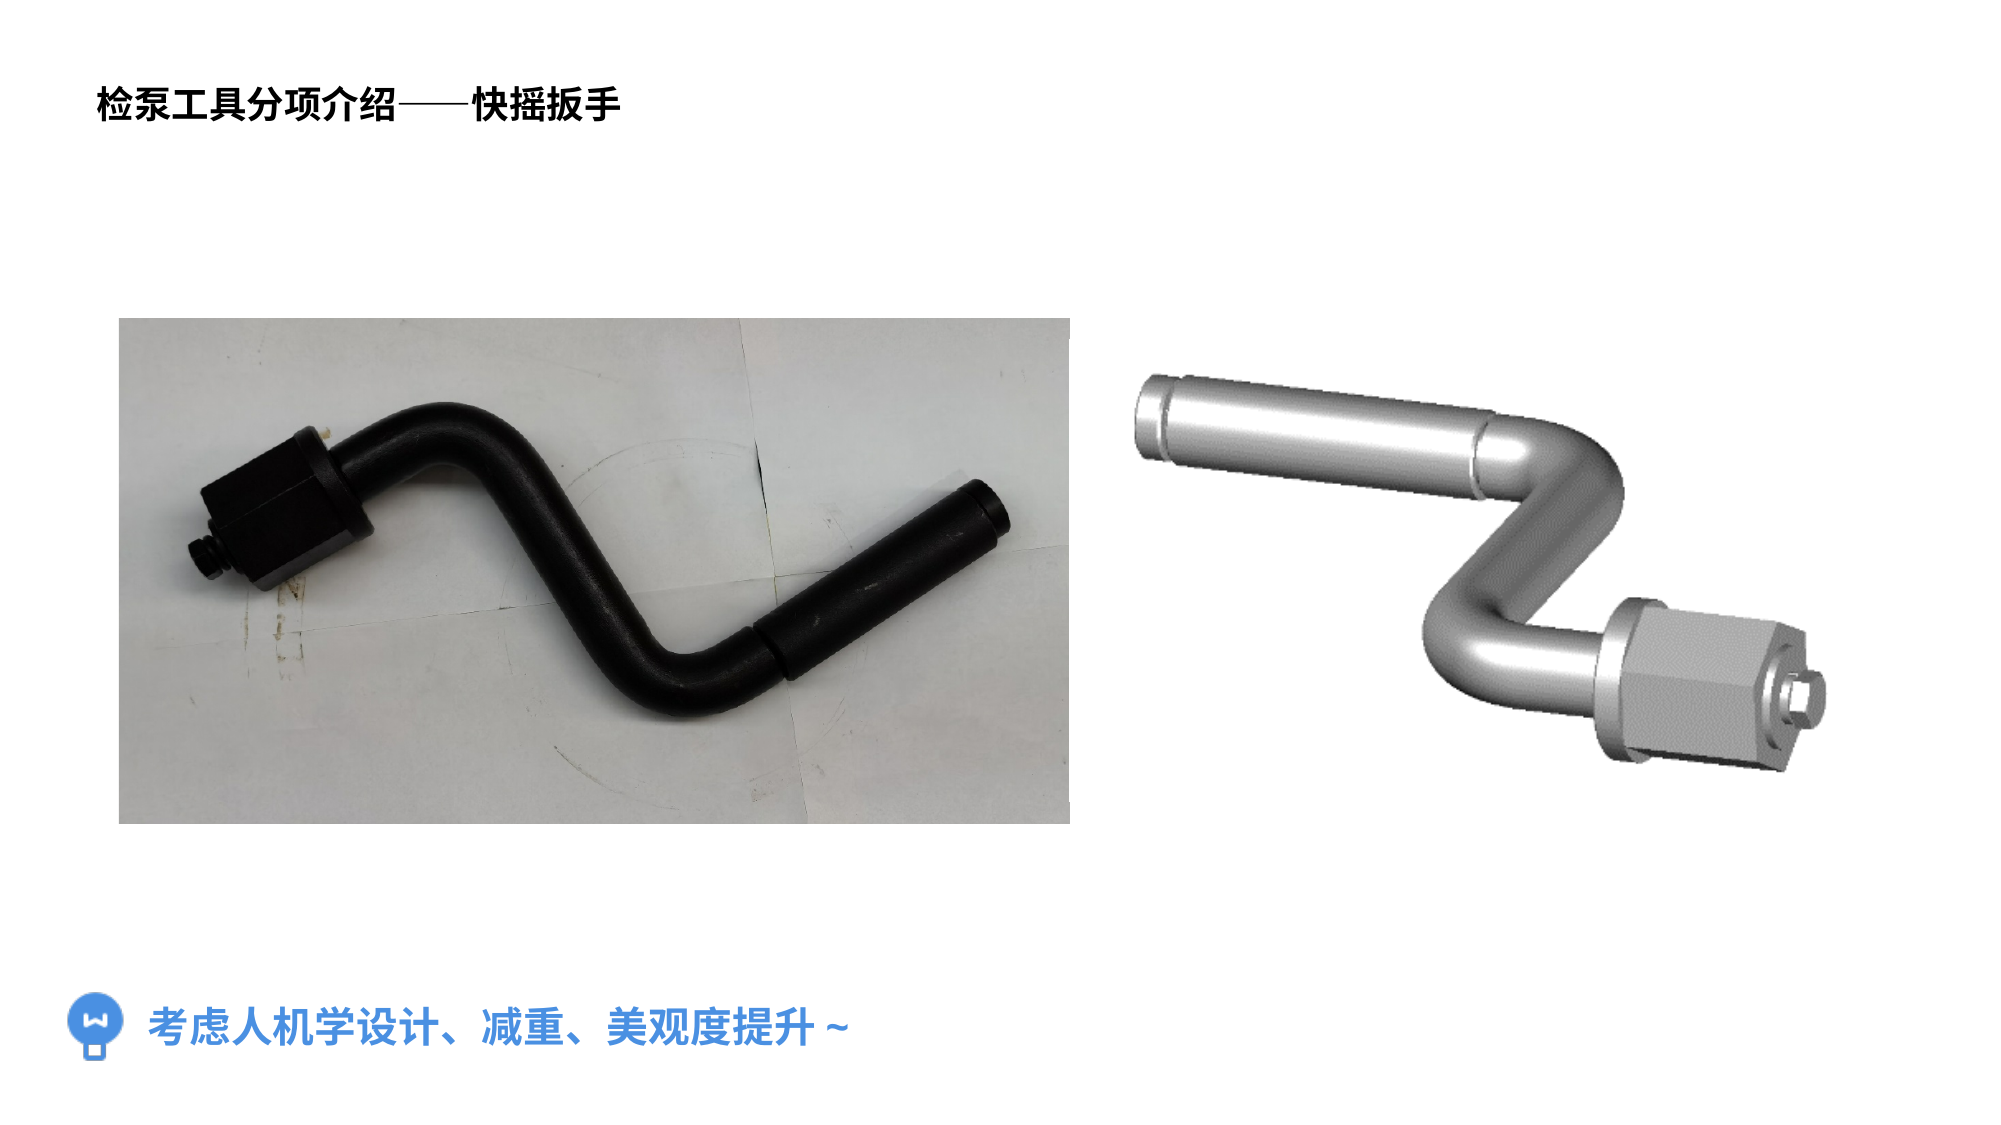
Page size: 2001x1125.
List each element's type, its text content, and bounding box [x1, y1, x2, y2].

picture [118, 95, 1879, 1047]
text_box 检泵工具分项介绍——快摇扳手 [82, 73, 637, 134]
text_box 考虑人机学设计、减重、美观度提升~ [133, 993, 880, 1059]
picture [57, 988, 133, 1064]
